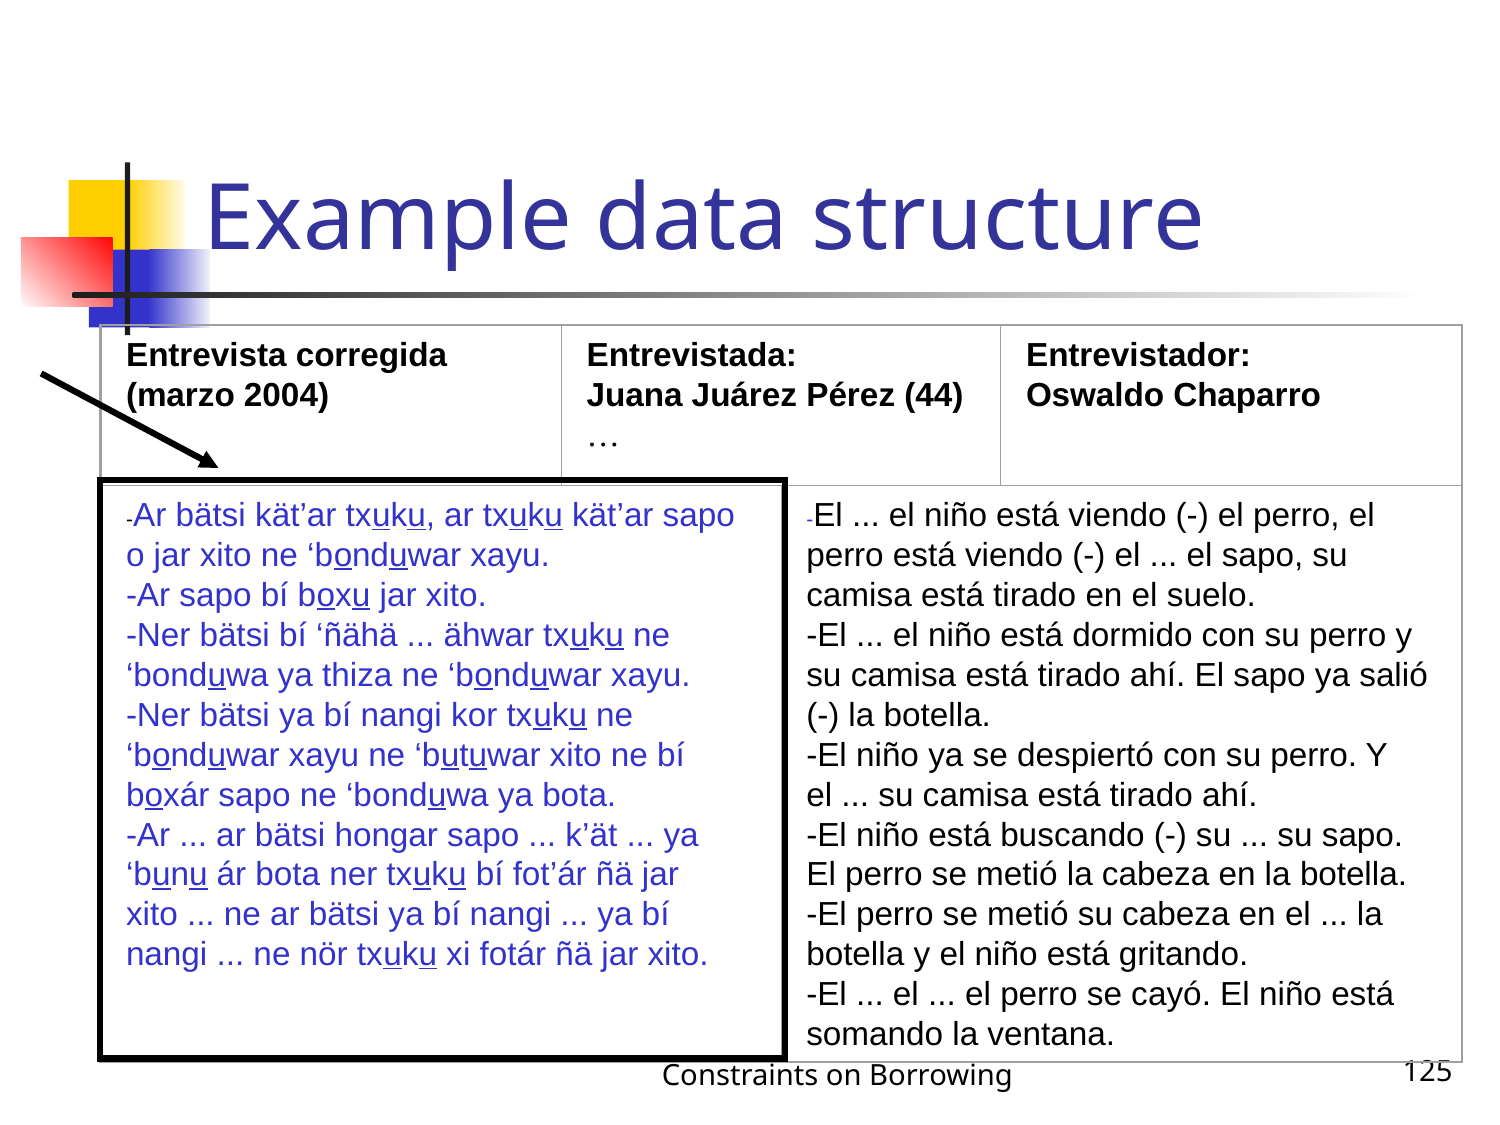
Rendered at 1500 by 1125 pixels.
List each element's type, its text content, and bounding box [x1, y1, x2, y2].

slide_number 125 [1154, 1023, 1468, 1100]
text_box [99, 324, 1463, 1063]
title Example data structure [188, 34, 1468, 276]
footer Constraints on Borrowing [599, 1071, 1076, 1100]
